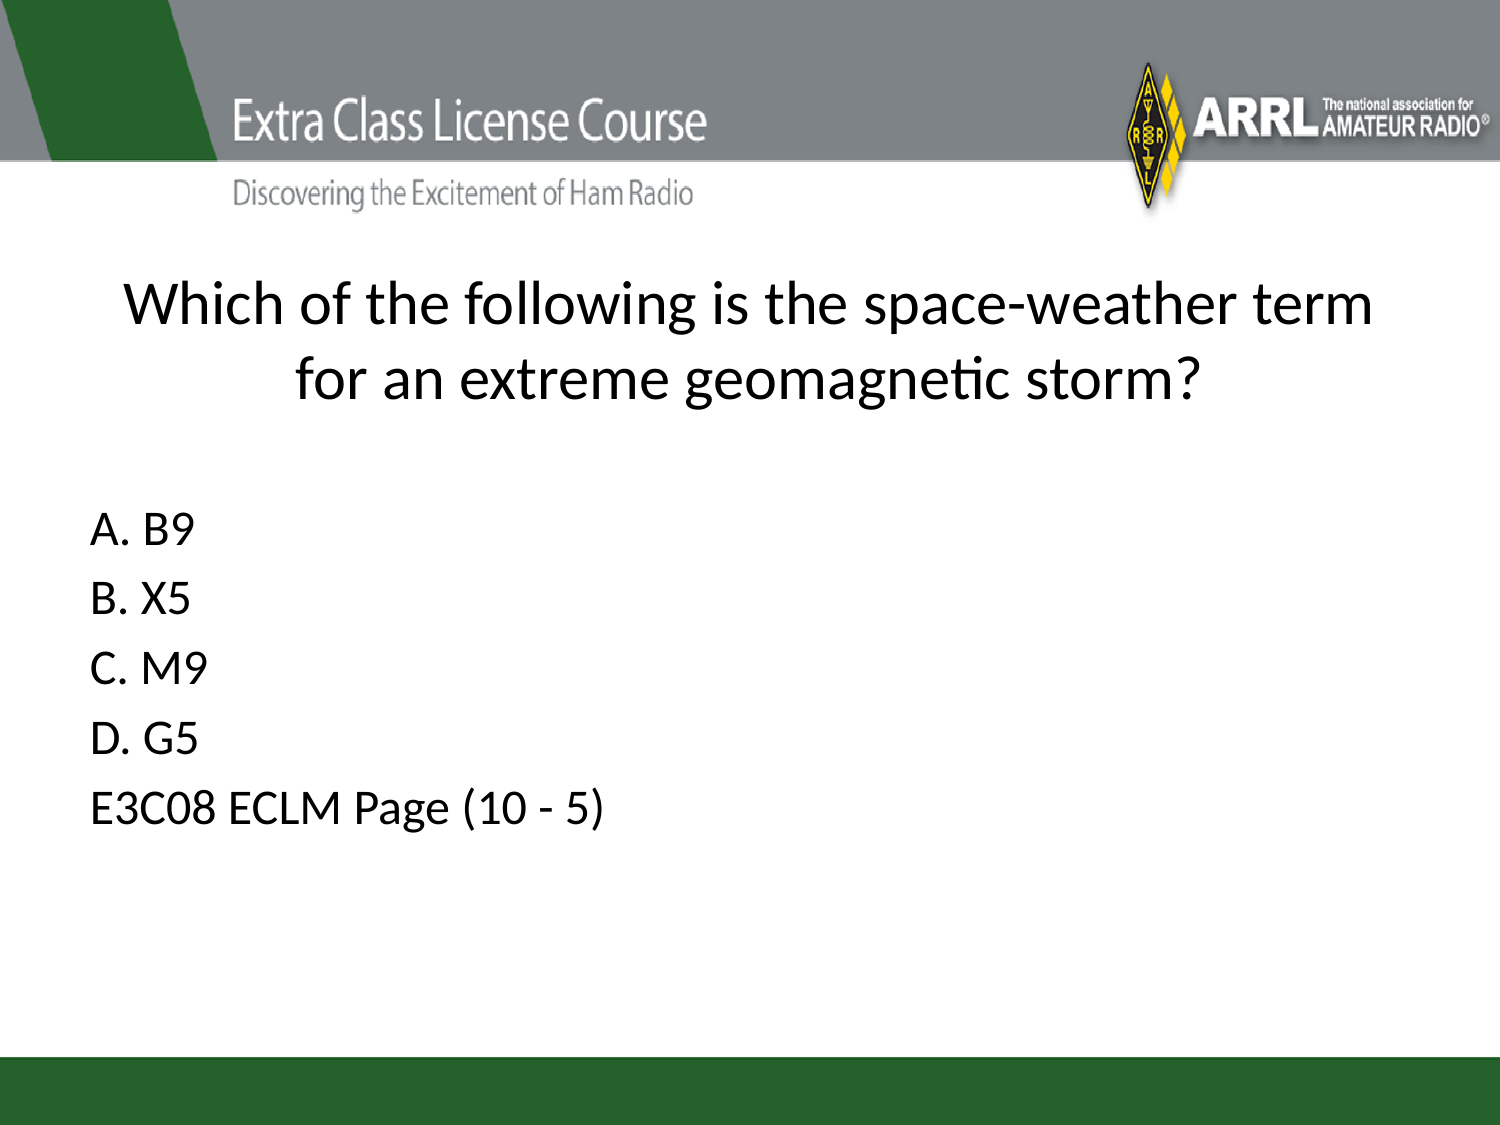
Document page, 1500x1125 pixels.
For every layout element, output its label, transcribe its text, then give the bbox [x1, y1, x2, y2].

list A. B9 B. X5 C. M9 D. G5 E3C08 ECLM Page (10 - 5) [75, 487, 1425, 1005]
picture [0, 0, 1500, 1125]
title Which of the following is the space-weather term for an extreme geomagnetic storm? [75, 254, 1425, 435]
